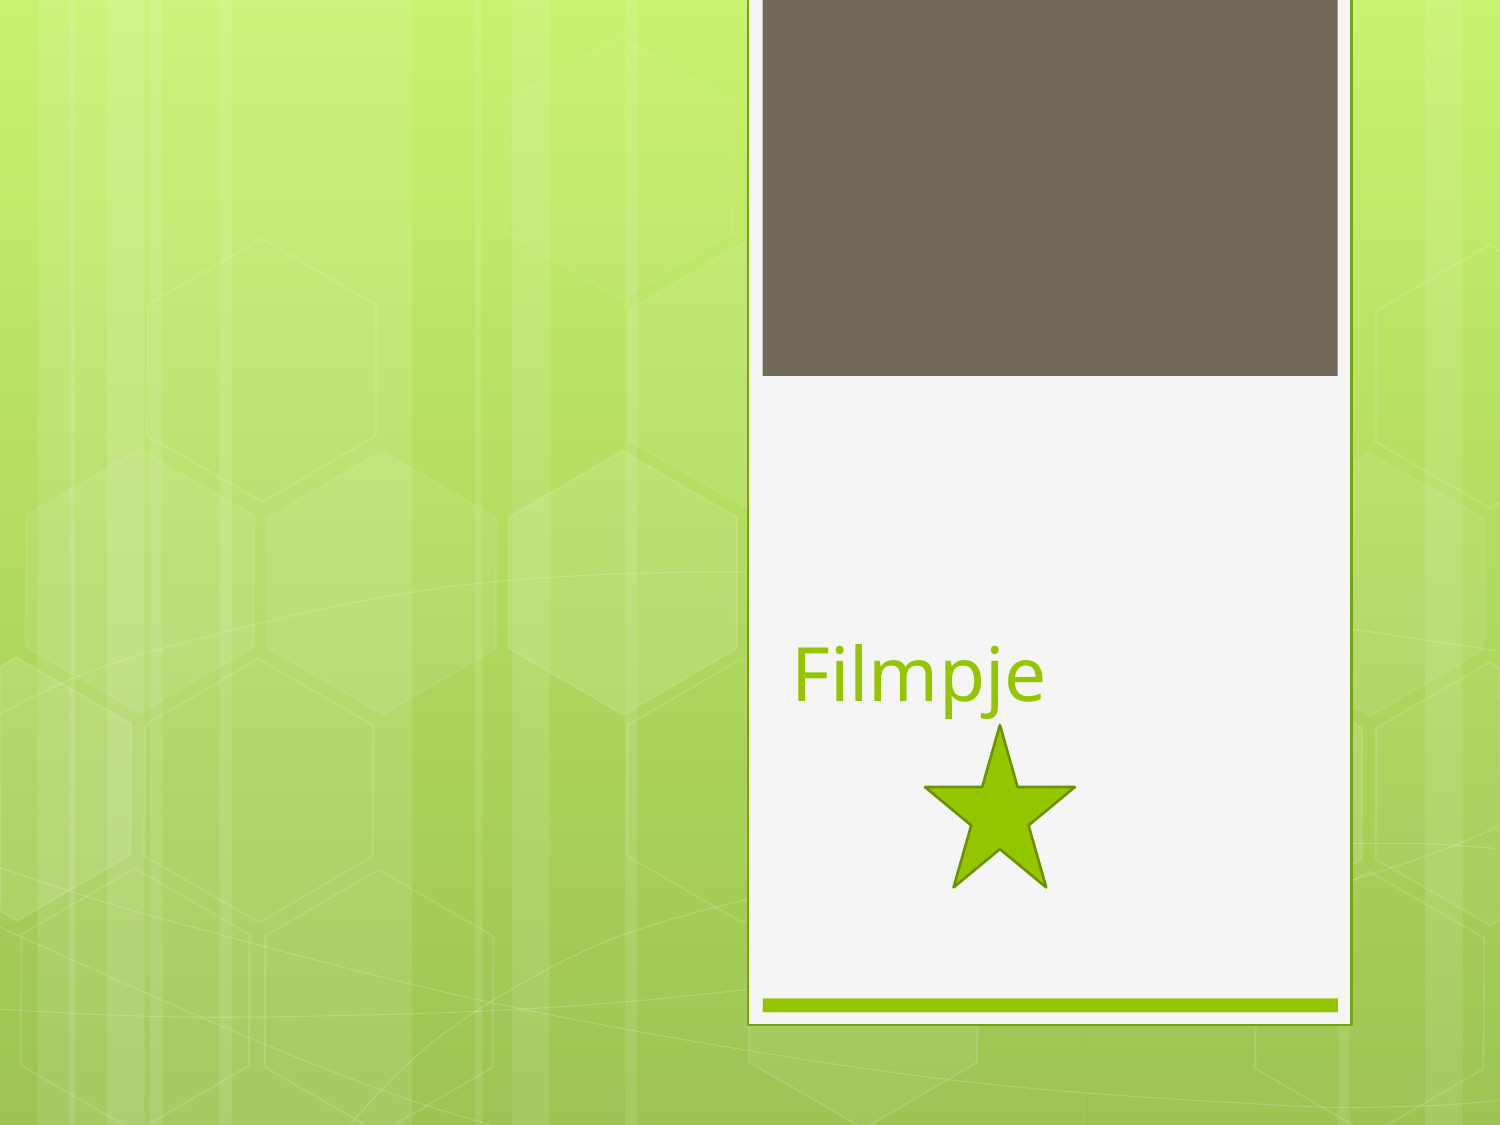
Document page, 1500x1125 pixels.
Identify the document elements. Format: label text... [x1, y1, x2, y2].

text_box [923, 723, 1077, 889]
title Filmpje [776, 444, 1320, 724]
